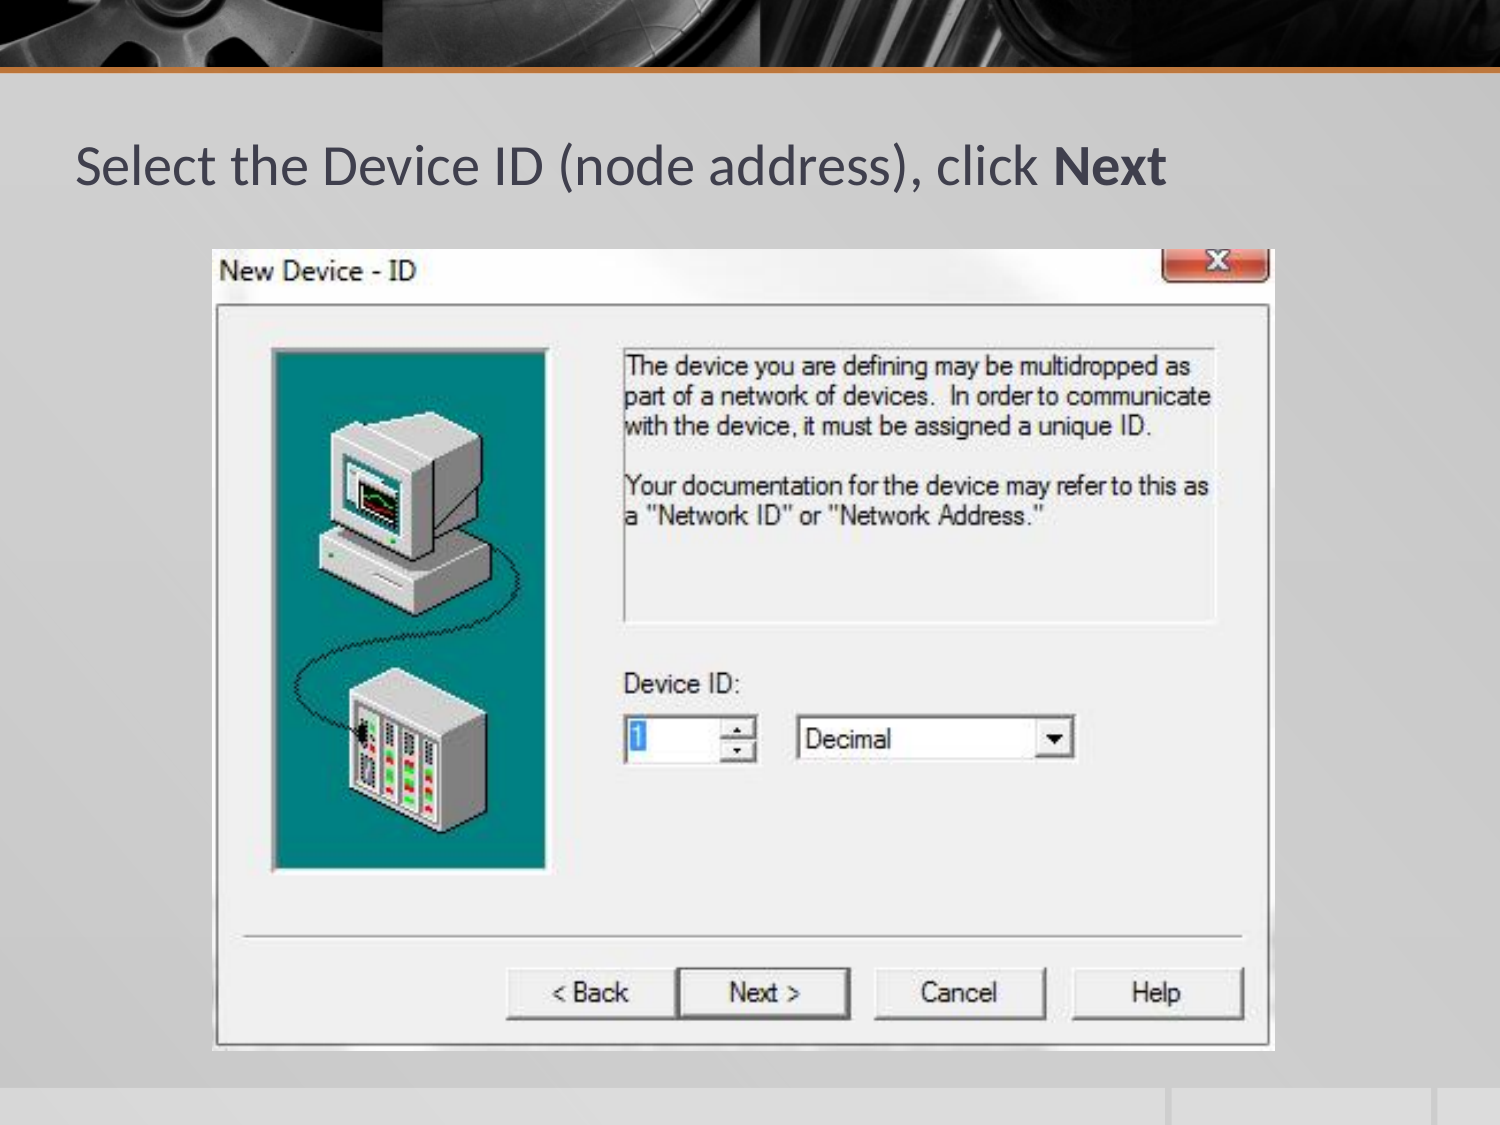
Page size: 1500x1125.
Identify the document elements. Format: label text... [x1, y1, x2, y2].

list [212, 249, 1276, 1051]
picture [0, 0, 1500, 67]
title Select the Device ID (node address), click Next [75, 87, 1425, 238]
